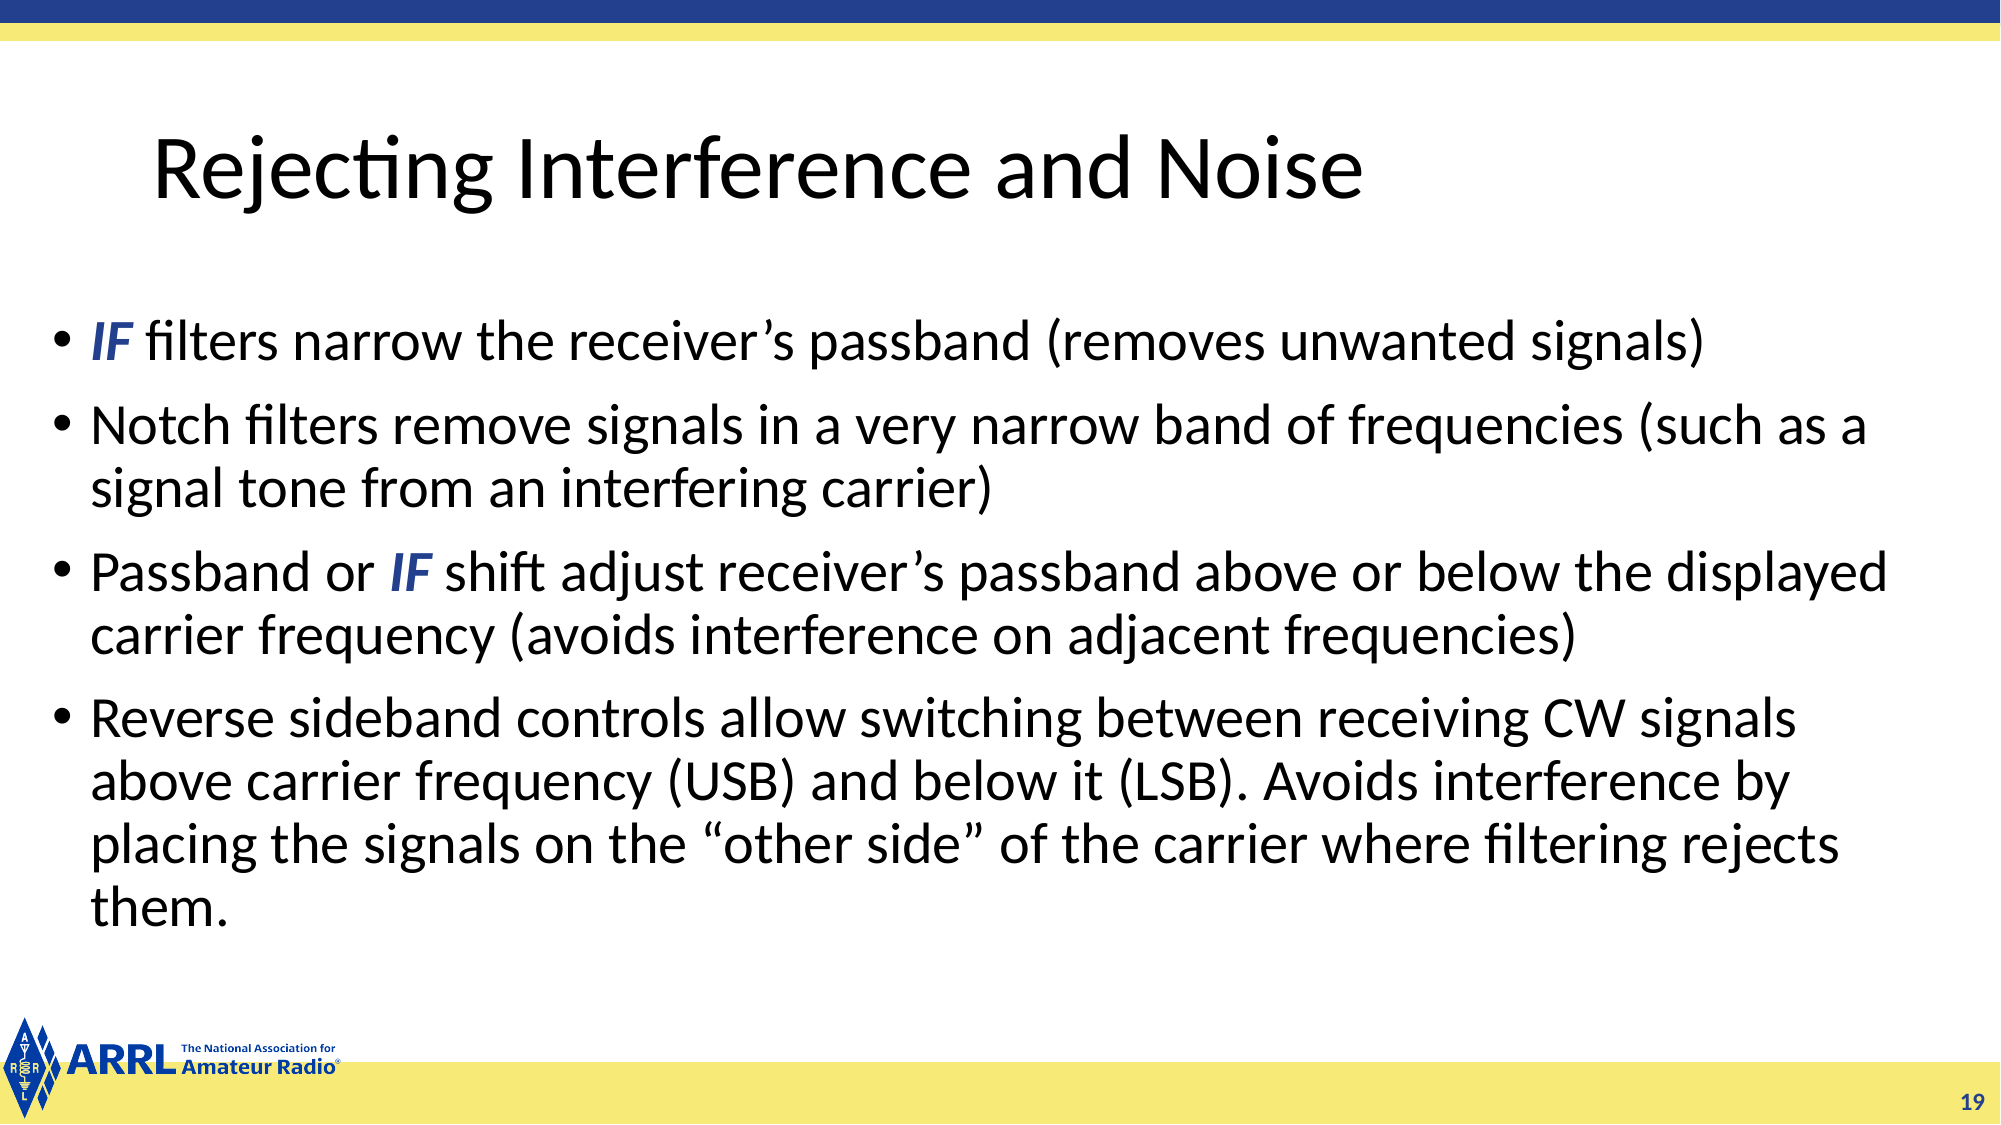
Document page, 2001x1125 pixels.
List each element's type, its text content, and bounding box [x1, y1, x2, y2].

picture [1, 1015, 342, 1121]
list IF filters narrow the receiver’s passband (removes unwanted signals) Notch filters remove signals in a very narrow band of frequencies (such as a signal tone from an interfering carrier) Passband or IF shift adjust receiver’s passband above or below the displayed carrier frequency (avoids interference on adjacent frequencies) Reverse sideband controls allow switching between receiving CW signals above carrier frequency (USB) and below it (LSB). Avoids interference by placing the signals on the “other side” of the carrier where filtering rejects them. [37, 302, 1963, 990]
title Rejecting Interference and Noise [137, 59, 1863, 278]
